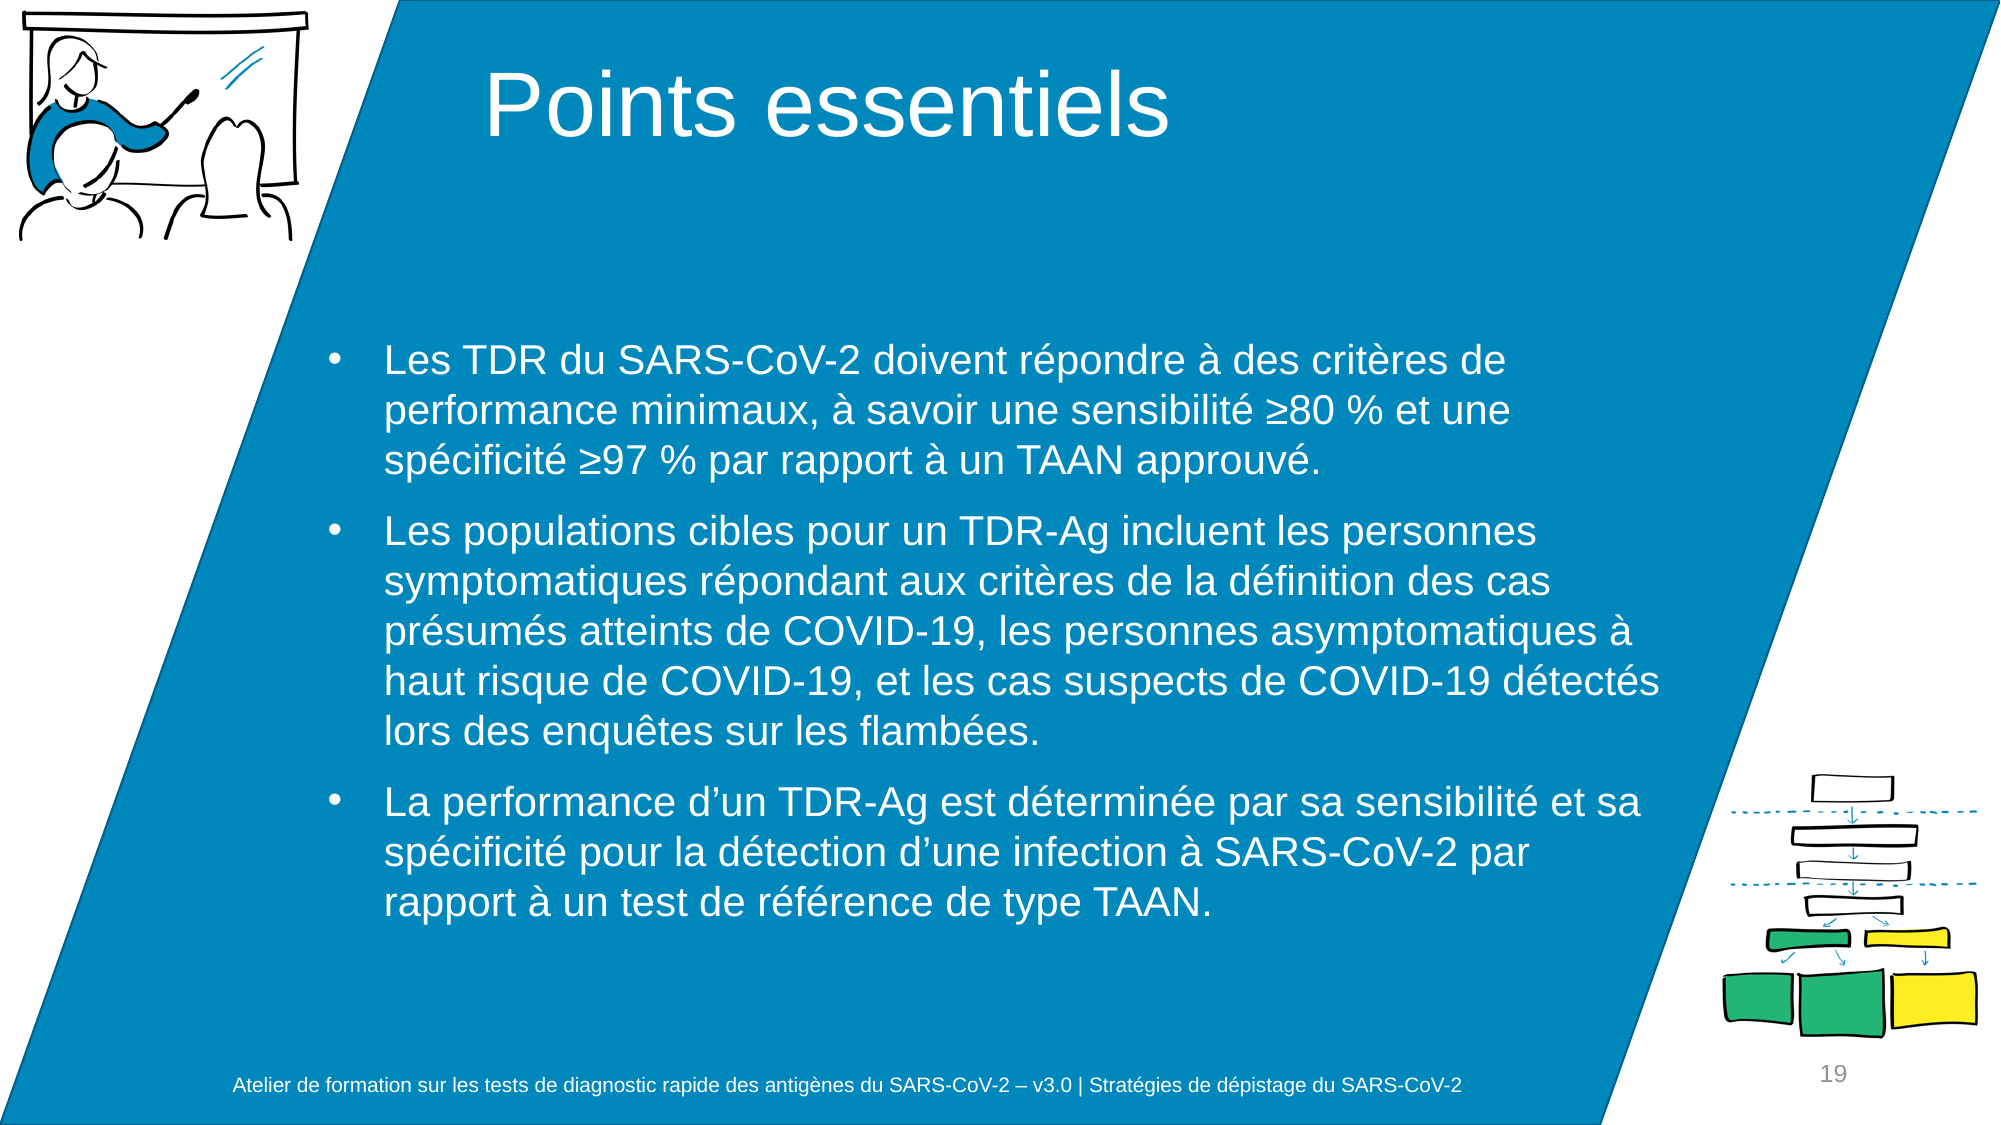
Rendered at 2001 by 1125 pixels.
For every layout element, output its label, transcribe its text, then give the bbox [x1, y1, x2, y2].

slide_number 19 [1609, 1042, 1863, 1103]
picture [1706, 750, 2000, 1065]
picture [0, 0, 325, 255]
text_box [0, 0, 2000, 1125]
text_box Points essentiels [468, 49, 1236, 205]
text_box Les TDR du SARS-CoV-2 doivent répondre à des critères de performance minimaux, à savoir une sensibilité ≥80 % et une spécificité ≥97 % par rapport à un TAAN approuvé. Les populations cibles pour un TDR-Ag incluent les personnes symptomatiques répondant aux critères de la définition des cas présumés atteints de COVID-19, les personnes asymptomatiques à haut risque de COVID-19, et les cas suspects de COVID-19 détectés lors des enquêtes sur les flambées. La performance d’un TDR-Ag est déterminée par sa sensibilité et sa spécificité pour la détection d’une infection à SARS-CoV-2 par rapport à un test de référence de type TAAN. [312, 325, 1682, 983]
footer Atelier de formation sur les tests de diagnostic rapide des antigènes du SARS-CoV-2 – v3.0 | Stratégies de dépistage du SARS-CoV-2 [137, 1042, 1558, 1125]
